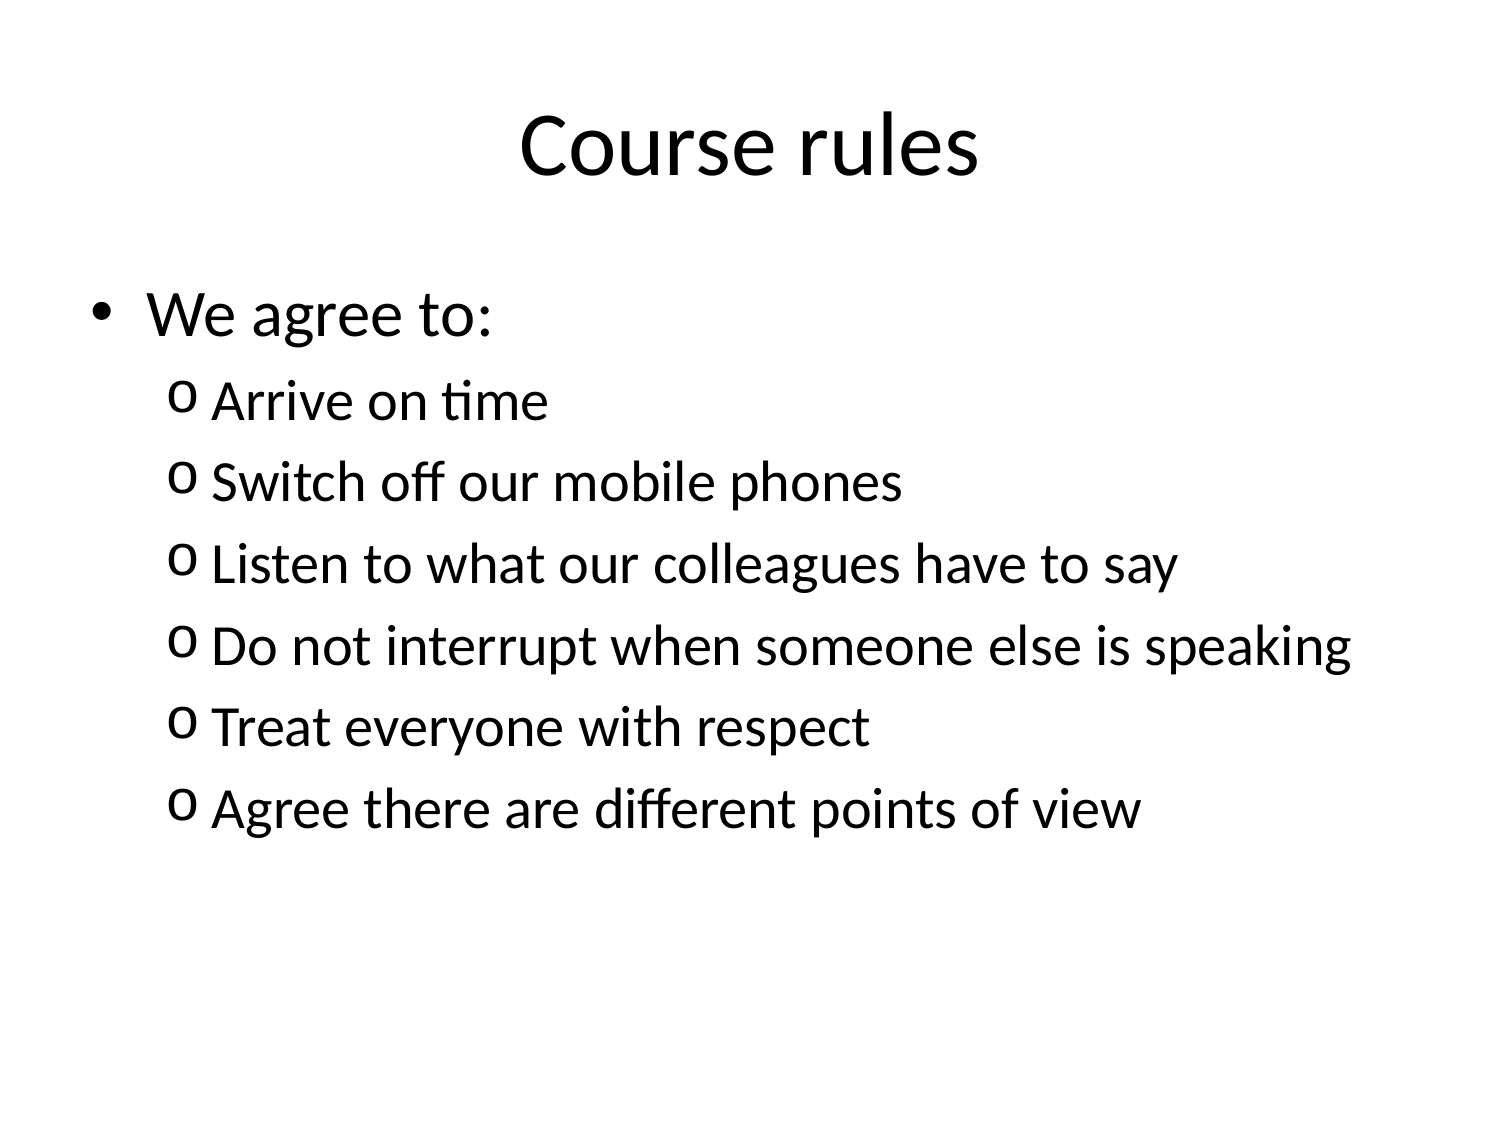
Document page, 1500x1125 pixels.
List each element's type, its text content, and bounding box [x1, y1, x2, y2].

list We agree to: Arrive on time Switch off our mobile phones Listen to what our colleagues have to say Do not interrupt when someone else is speaking Treat everyone with respect Agree there are different points of view [75, 262, 1425, 1005]
title Course rules [75, 45, 1425, 233]
